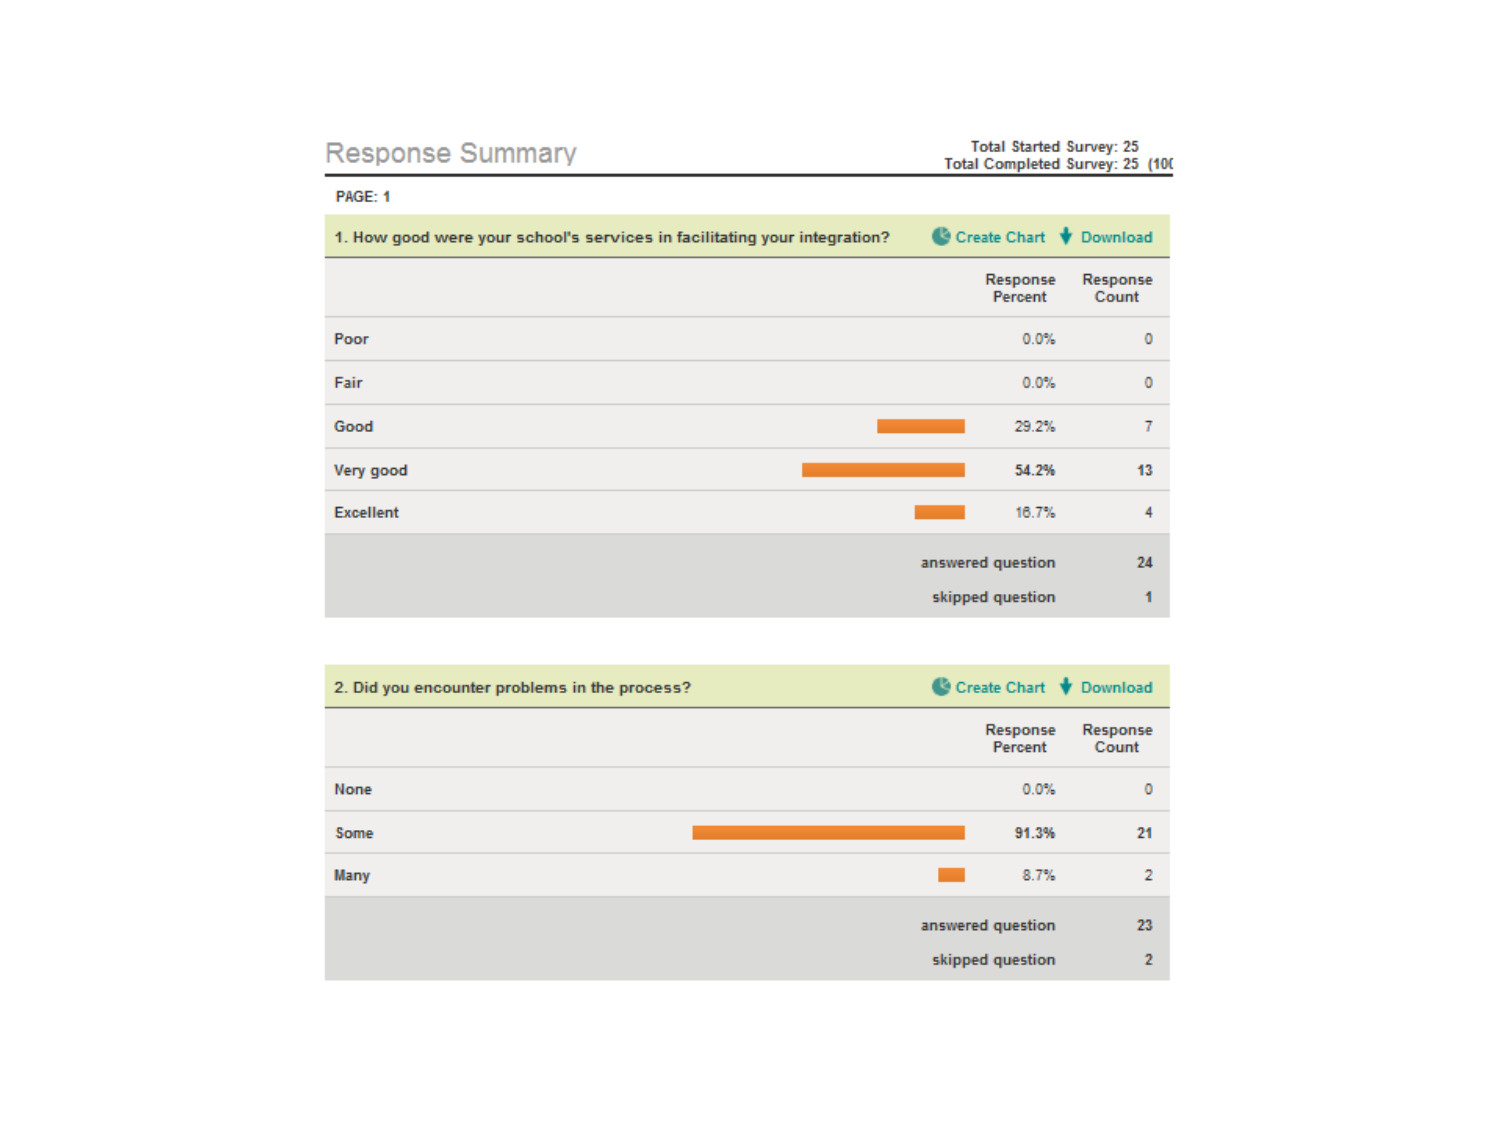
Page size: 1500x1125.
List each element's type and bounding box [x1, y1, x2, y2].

picture [322, 138, 1178, 987]
